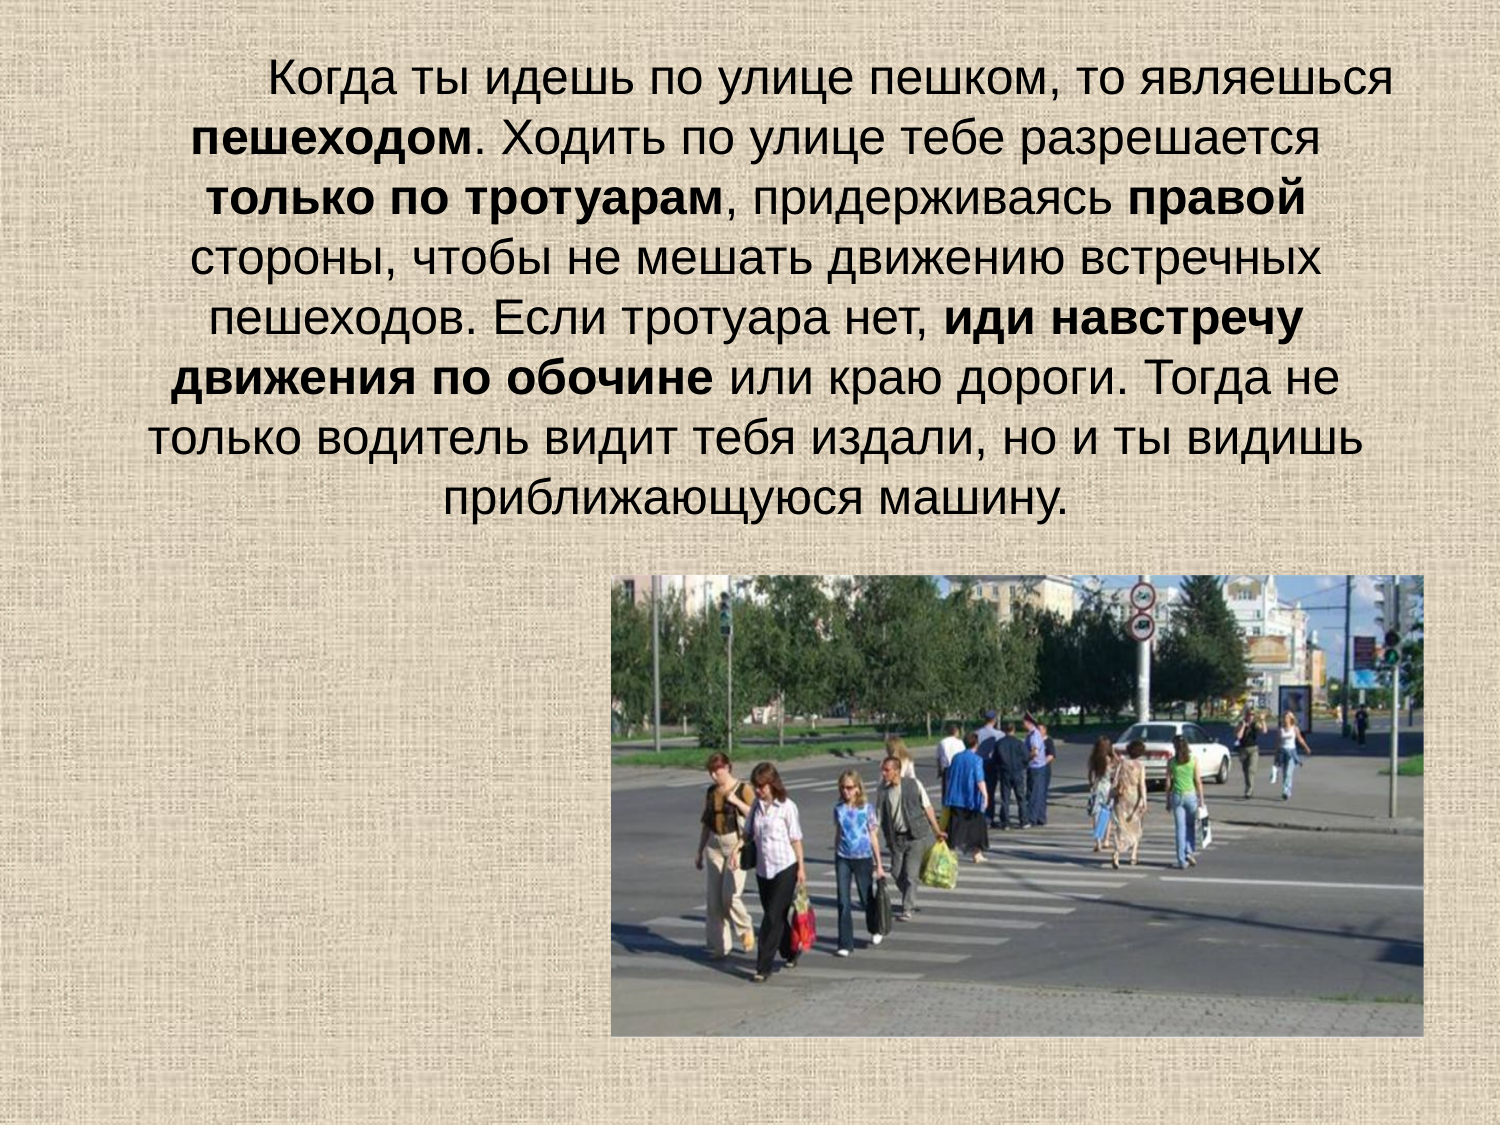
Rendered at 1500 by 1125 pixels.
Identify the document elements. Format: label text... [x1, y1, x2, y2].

text_box Когда ты идешь по улице пешком, то являешься пешеходом. Ходить по улице тебе разрешается только по тротуарам, придерживаясь правой стороны, чтобы не мешать движению встречных пешеходов. Если тротуара нет, иди навстречу движения по обочине или краю дороги. Тогда не только водитель видит тебя издали, но и ты видишь приближающуюся машину. [87, 37, 1425, 593]
picture [0, 0, 1500, 1125]
